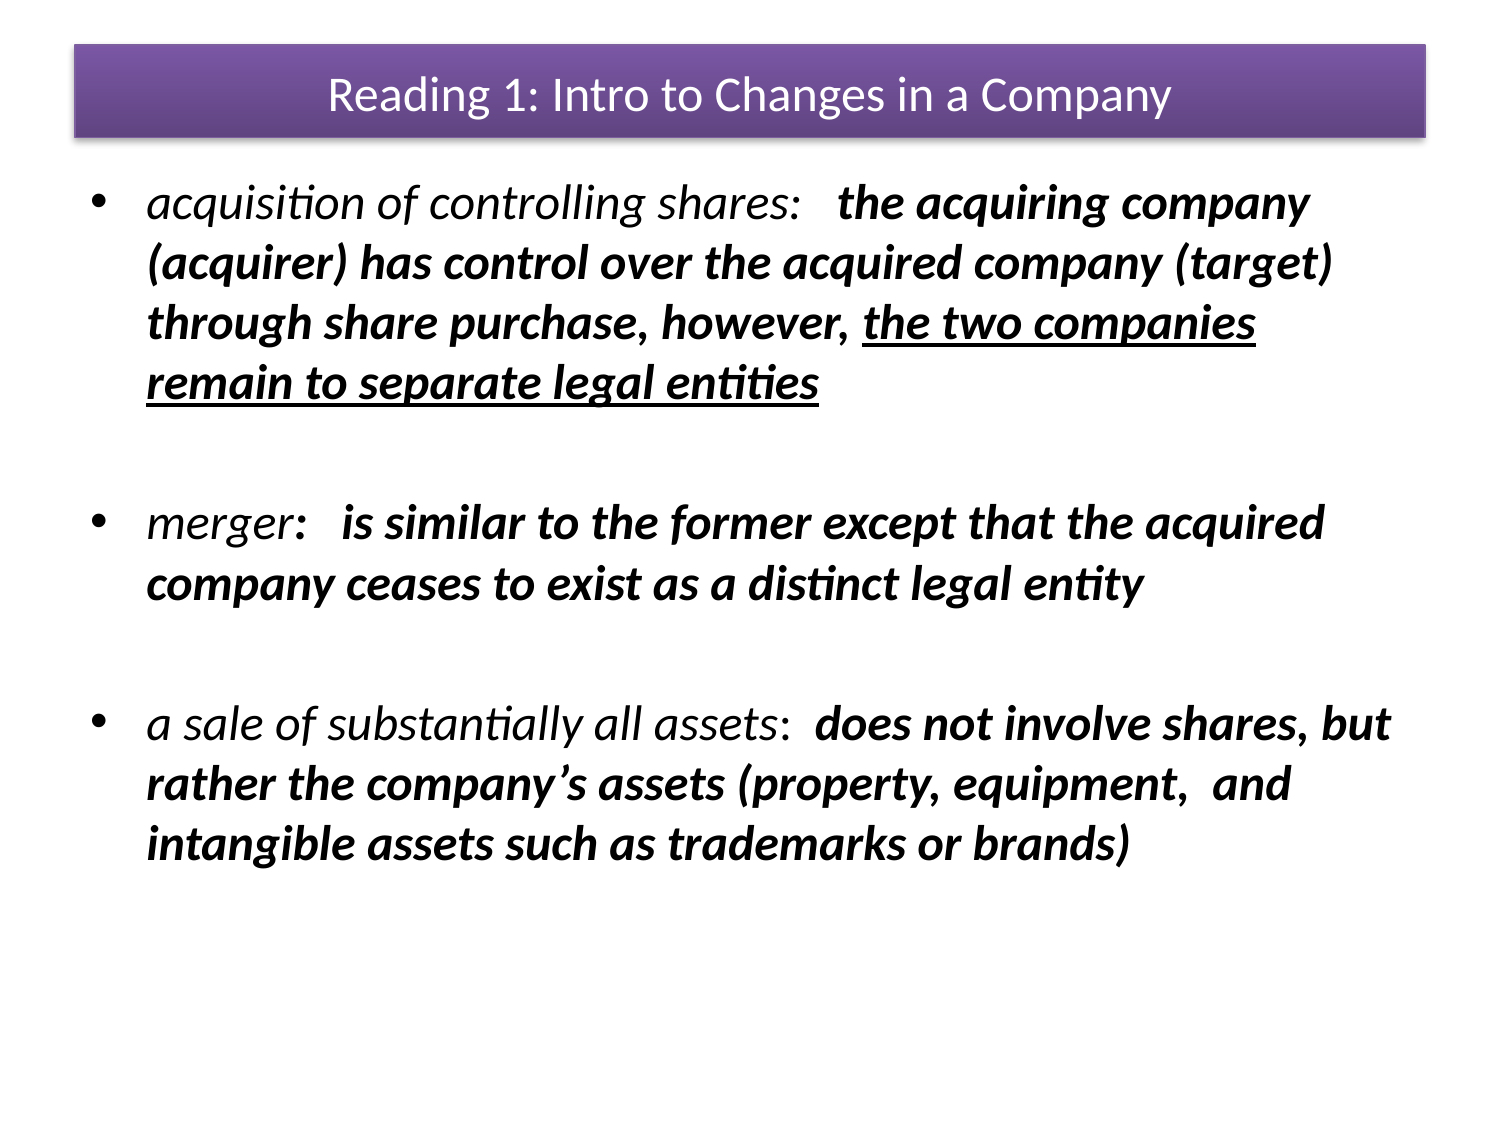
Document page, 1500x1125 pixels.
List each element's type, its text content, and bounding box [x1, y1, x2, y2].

list acquisition of controlling shares: the acquiring company (acquirer) has control over the acquired company (target) through share purchase, however, the two companies remain to separate legal entities merger: is similar to the former except that the acquired company ceases to exist as a distinct legal entity a sale of substantially all assets: does not involve shares, but rather the company’s assets (property, equipment, and intangible assets such as trademarks or brands) [75, 162, 1425, 1005]
title Reading 1: Intro to Changes in a Company [74, 44, 1426, 138]
